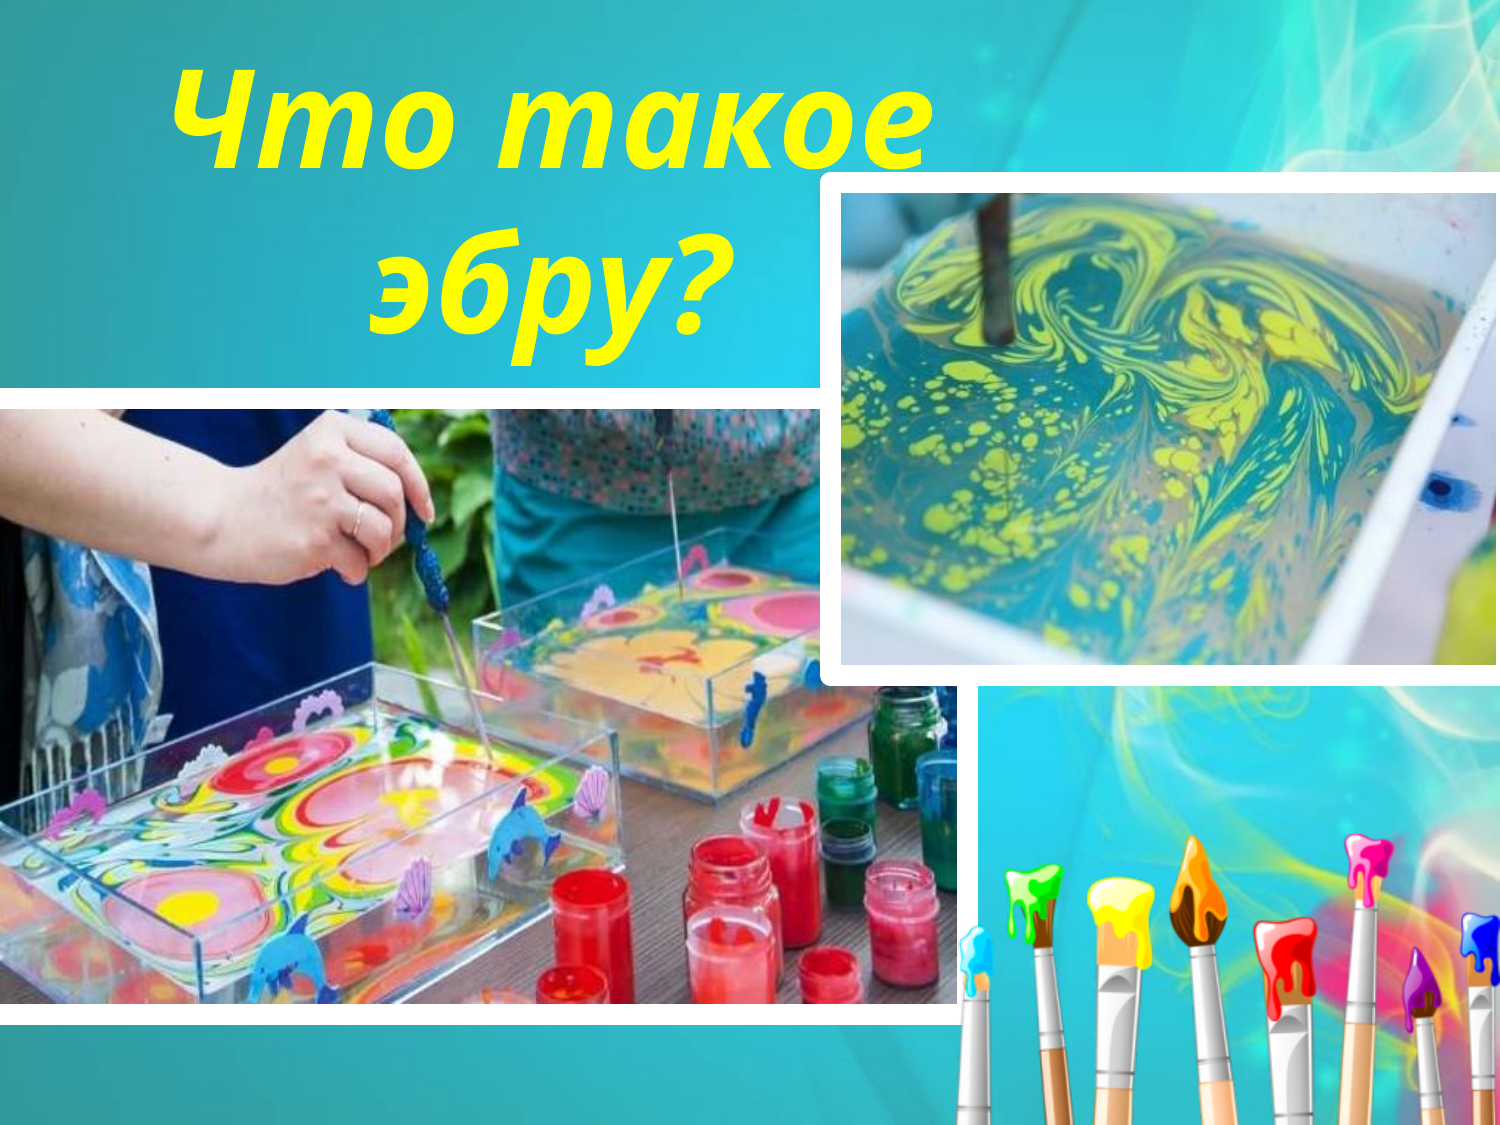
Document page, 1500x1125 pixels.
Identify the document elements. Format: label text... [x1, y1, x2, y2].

picture [0, 192, 1500, 1125]
title Что такое эбру? [0, 54, 1105, 339]
